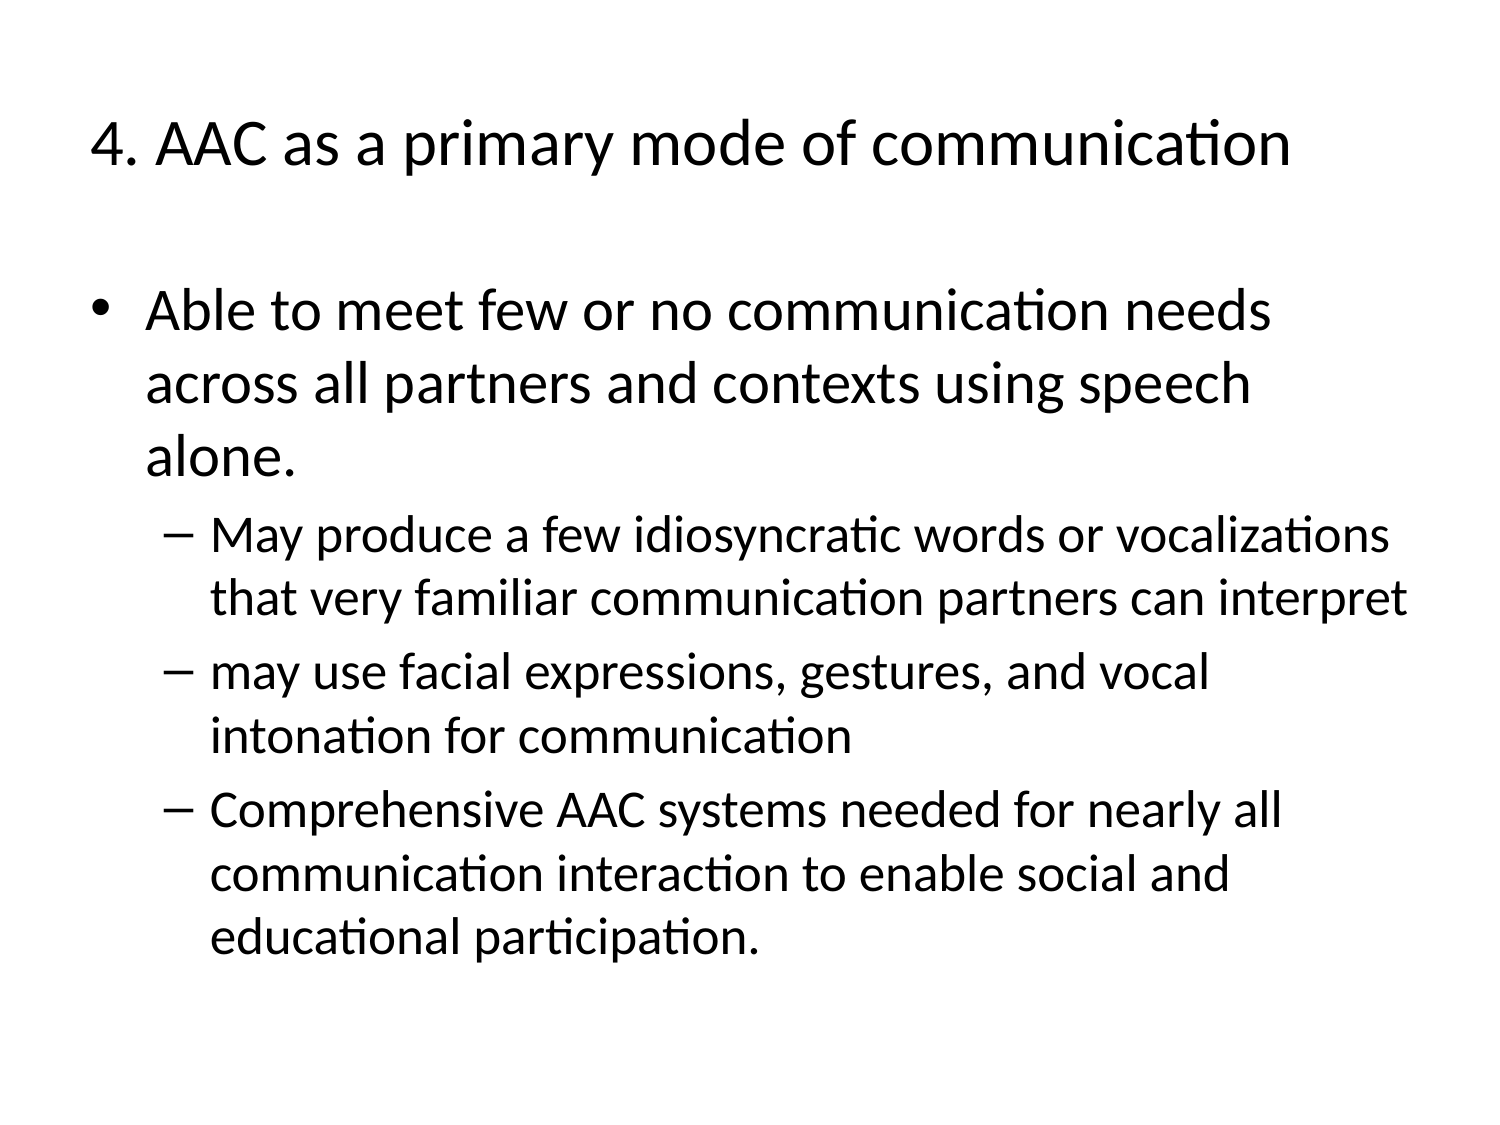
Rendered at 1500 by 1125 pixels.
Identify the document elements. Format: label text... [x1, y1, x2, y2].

title 4. AAC as a primary mode of communication [75, 45, 1425, 233]
list Able to meet few or no communication needs across all partners and contexts using speech alone. May produce a few idiosyncratic words or vocalizations that very familiar communication partners can interpret may use facial expressions, gestures, and vocal intonation for communication Comprehensive AAC systems needed for nearly all communication interaction to enable social and educational participation. [75, 262, 1425, 1005]
